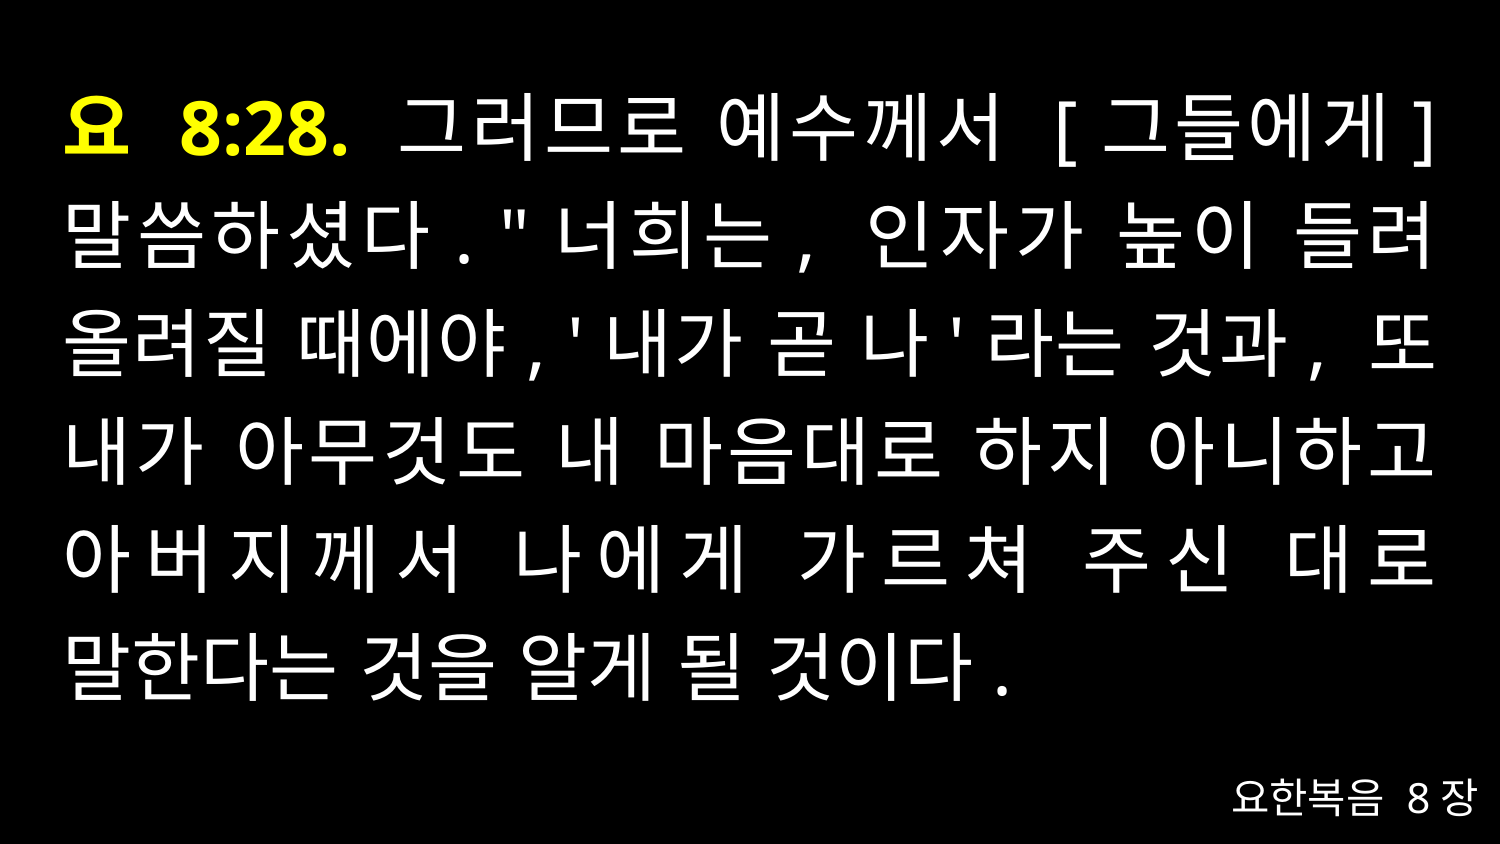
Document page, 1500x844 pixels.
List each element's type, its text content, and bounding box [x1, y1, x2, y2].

title 요 8:28. 그러므로 예수께서 [그들에게] 말씀하셨다. "너희는, 인자가 높이 들려 올려질 때에야, '내가 곧 나'라는 것과, 또 내가 아무것도 내 마음대로 하지 아니하고 아버지께서 나에게 가르쳐 주신 대로 말한다는 것을 알게 될 것이다. [0, 0, 1500, 844]
subtitle 요한복음 8장 [916, 770, 1500, 844]
